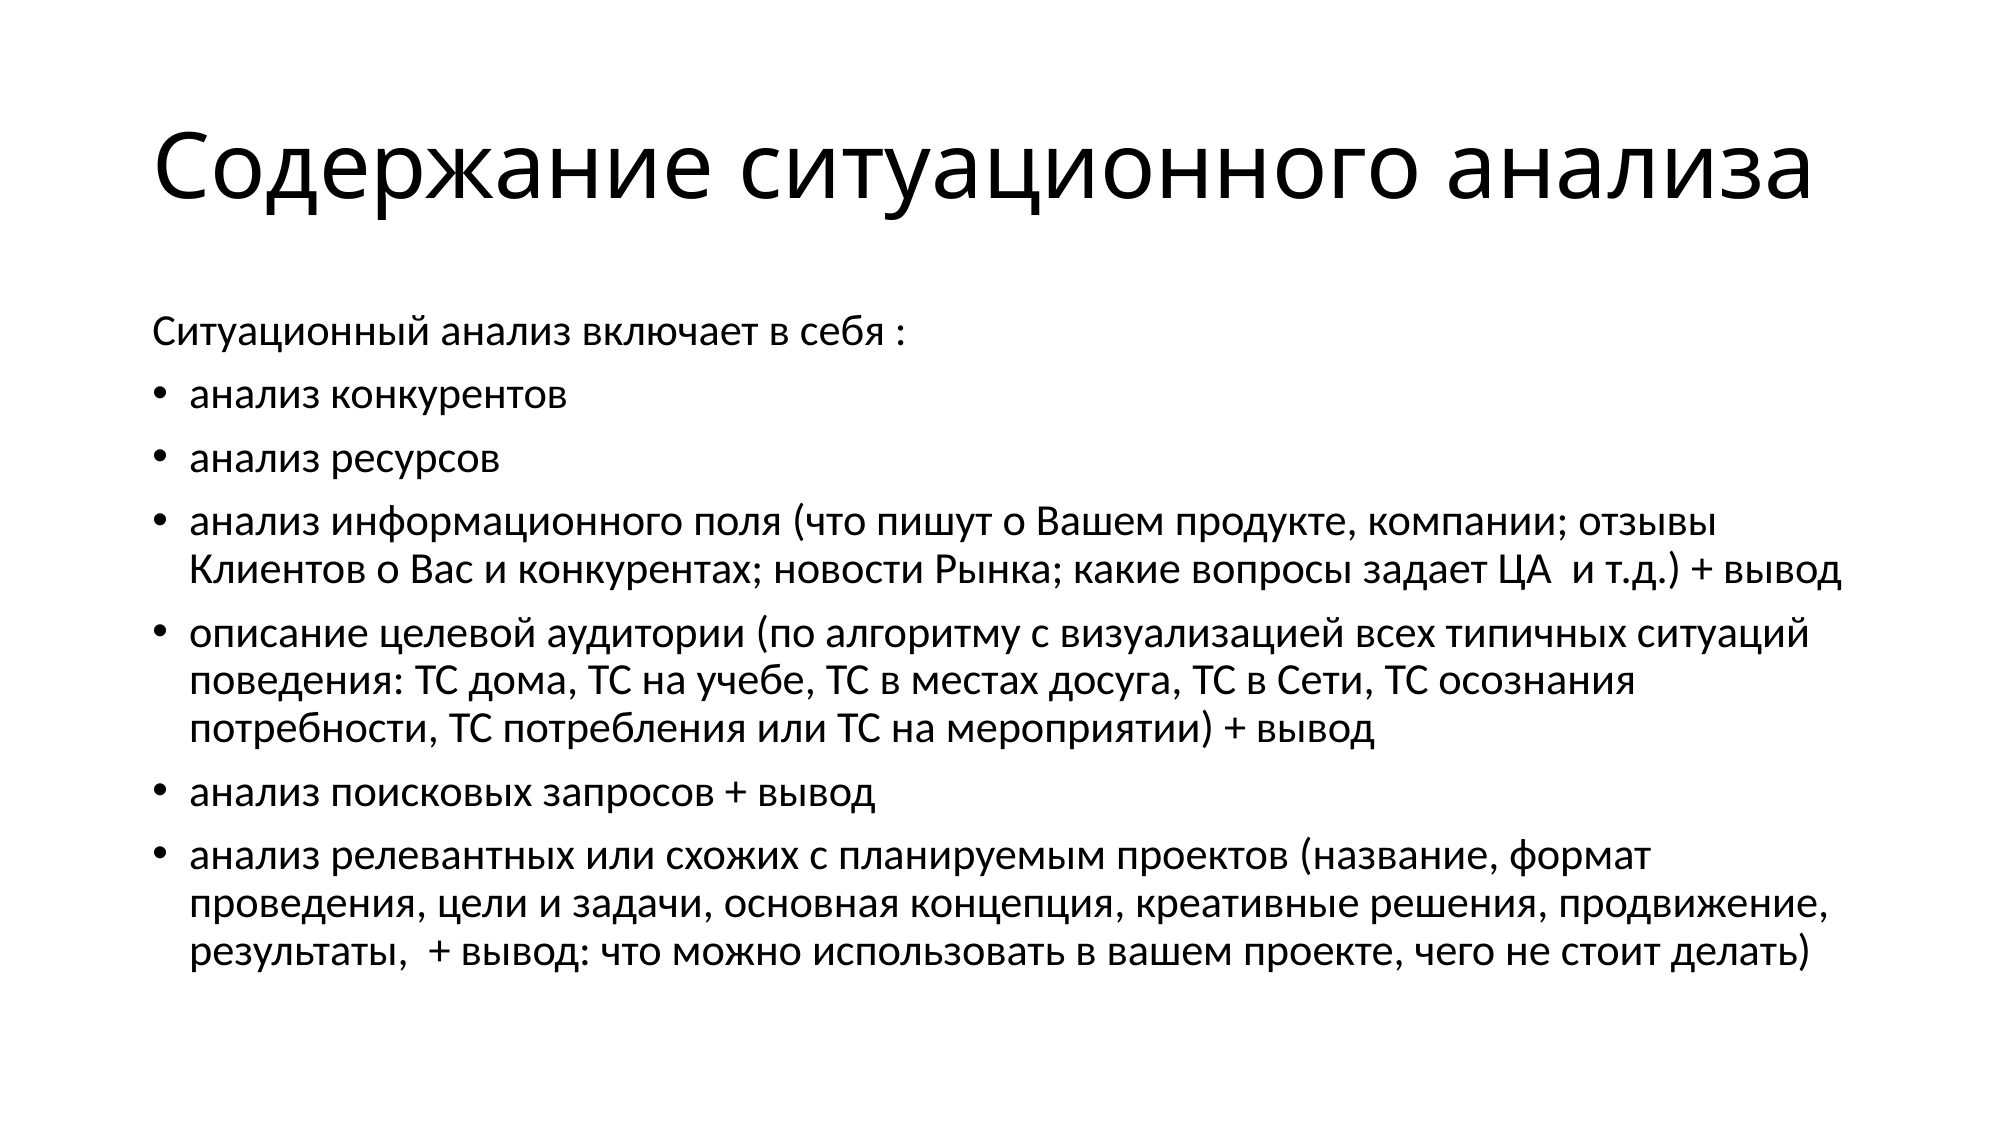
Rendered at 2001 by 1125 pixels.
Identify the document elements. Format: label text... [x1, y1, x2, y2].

title Содержание ситуационного анализа [137, 59, 1863, 278]
list Ситуационный анализ включает в себя : анализ конкурентов анализ ресурсов анализ информационного поля (что пишут о Вашем продукте, компании; отзывы Клиентов о Вас и конкурентах; новости Рынка; какие вопросы задает ЦА и т.д.) + вывод описание целевой аудитории (по алгоритму с визуализацией всех типичных ситуаций поведения: ТС дома, ТС на учебе, ТС в местах досуга, ТС в Сети, ТС осознания потребности, ТС потребления или ТС на мероприятии) + вывод анализ поисковых запросов + вывод анализ релевантных или схожих с планируемым проектов (название, формат проведения, цели и задачи, основная концепция, креативные решения, продвижение, результаты, + вывод: что можно использовать в вашем проекте, чего не стоит делать) [137, 299, 1863, 1014]
